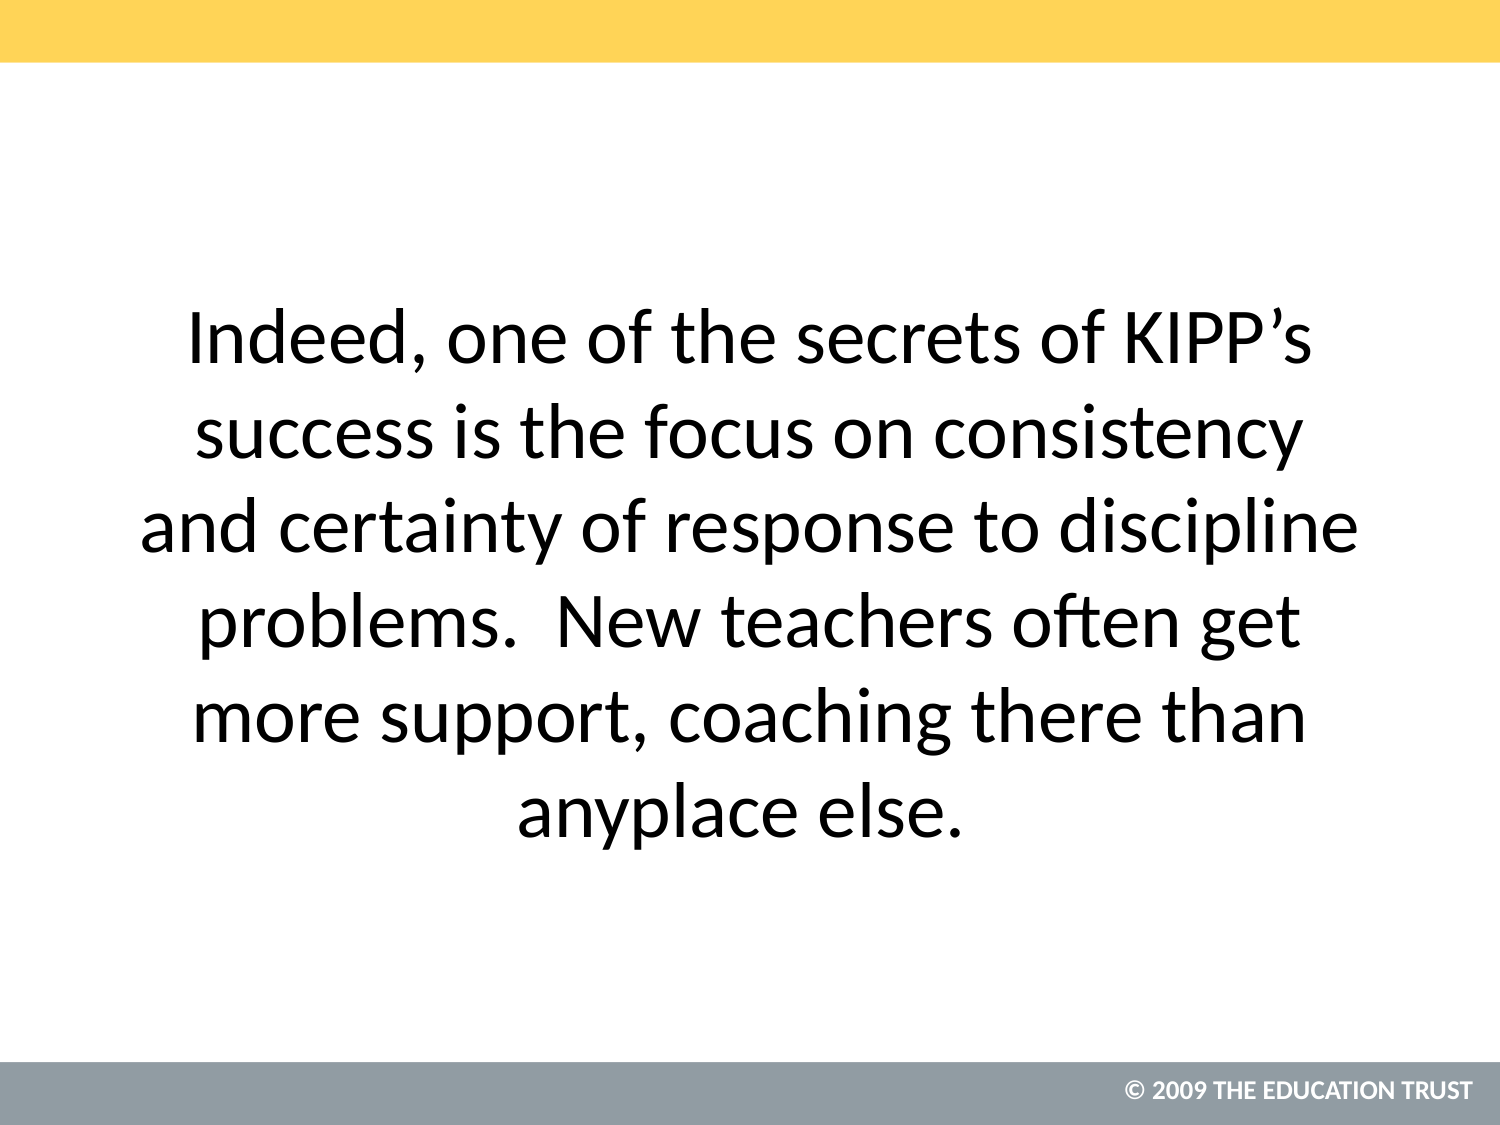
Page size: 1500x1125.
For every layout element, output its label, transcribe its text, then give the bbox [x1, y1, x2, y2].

title Indeed, one of the secrets of KIPP’s success is the focus on consistency and certainty of response to discipline problems. New teachers often get more support, coaching there than anyplace else. [112, 274, 1388, 863]
